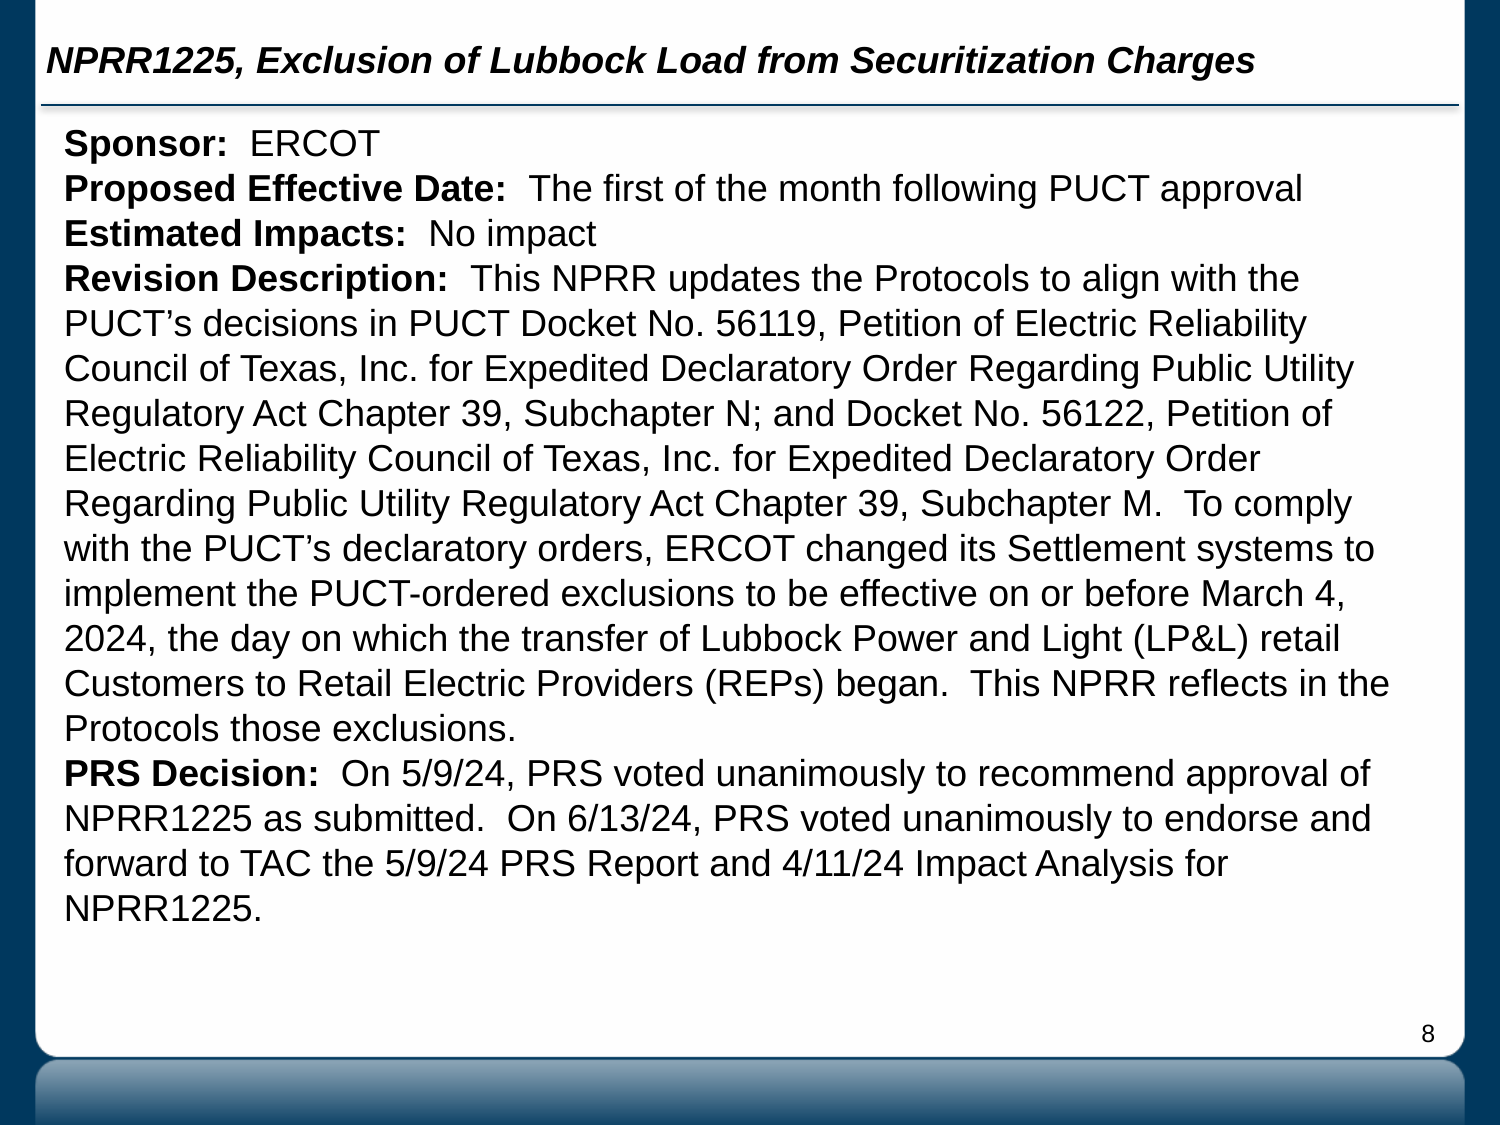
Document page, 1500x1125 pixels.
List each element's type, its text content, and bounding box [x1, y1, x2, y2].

picture [35, 0, 1465, 1125]
title NPRR1225, Exclusion of Lubbock Load from Securitization Charges [31, 20, 1464, 97]
text_box Sponsor: ERCOT Proposed Effective Date: The first of the month following PUCT approval Estimated Impacts: No impact Revision Description: This NPRR updates the Protocols to align with the PUCT’s decisions in PUCT Docket No. 56119, Petition of Electric Reliability Council of Texas, Inc. for Expedited Declaratory Order Regarding Public Utility Regulatory Act Chapter 39, Subchapter N; and Docket No. 56122, Petition of Electric Reliability Council of Texas, Inc. for Expedited Declaratory Order Regarding Public Utility Regulatory Act Chapter 39, Subchapter M. To comply with the PUCT’s declaratory orders, ERCOT changed its Settlement systems to implement the PUCT-ordered exclusions to be effective on or before March 4, 2024, the day on which the transfer of Lubbock Power and Light (LP&L) retail Customers to Retail Electric Providers (REPs) began. This NPRR reflects in the Protocols those exclusions. PRS Decision: On 5/9/24, PRS voted unanimously to recommend approval of NPRR1225 as submitted. On 6/13/24, PRS voted unanimously to endorse and forward to TAC the 5/9/24 PRS Report and 4/11/24 Impact Analysis for NPRR1225. [11, 111, 1444, 936]
